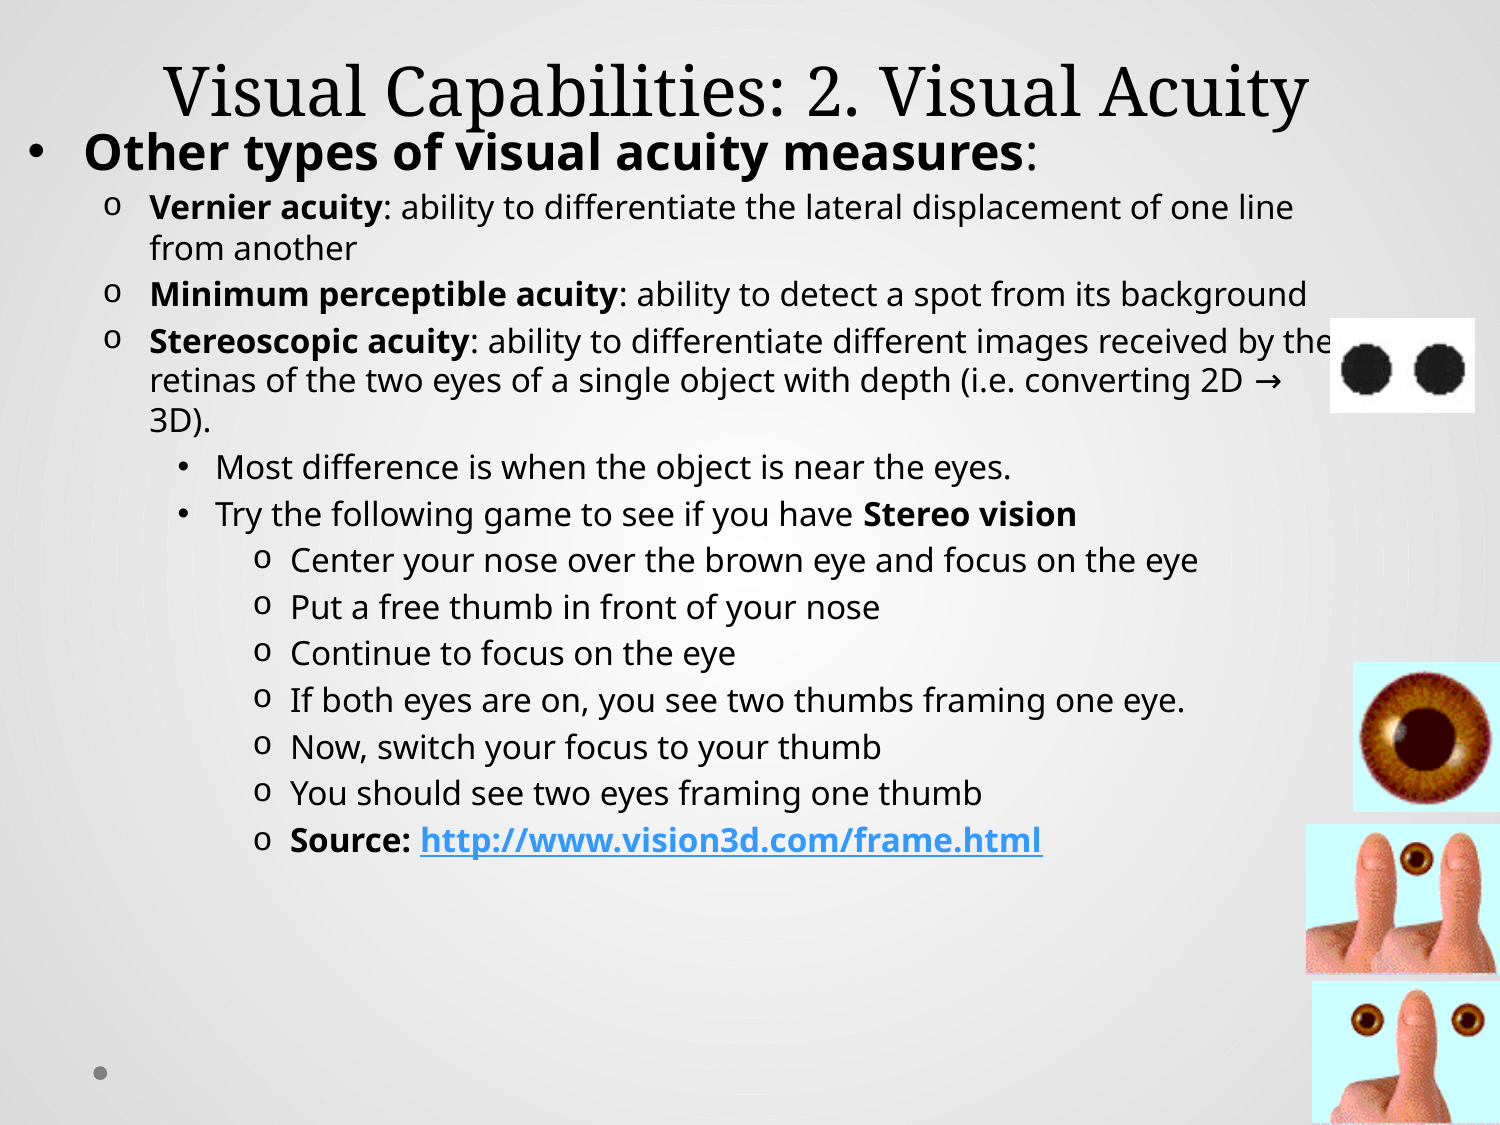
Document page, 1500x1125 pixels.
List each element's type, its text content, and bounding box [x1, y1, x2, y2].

picture [1329, 318, 1476, 413]
text_box [1363, 138, 1388, 142]
title Visual Capabilities: 2. Visual Acuity [62, 37, 1413, 138]
picture [1305, 824, 1500, 976]
picture [1353, 662, 1500, 812]
list Other types of visual acuity measures: Vernier acuity: ability to differentiate the lateral displacement of one line from another Minimum perceptible acuity: ability to detect a spot from its background Stereoscopic acuity: ability to differentiate different images received by the retinas of the two eyes of a single object with depth (i.e. converting 2D → 3D). Most difference is when the object is near the eyes. Try the following game to see if you have Stereo vision Center your nose over the brown eye and focus on the eye Put a free thumb in front of your nose Continue to focus on the eye If both eyes are on, you see two thumbs framing one eye. Now, switch your focus to your thumb You should see two eyes framing one thumb Source: http://www.vision3d.com/frame.html [12, 112, 1363, 1088]
picture [1312, 981, 1500, 1125]
